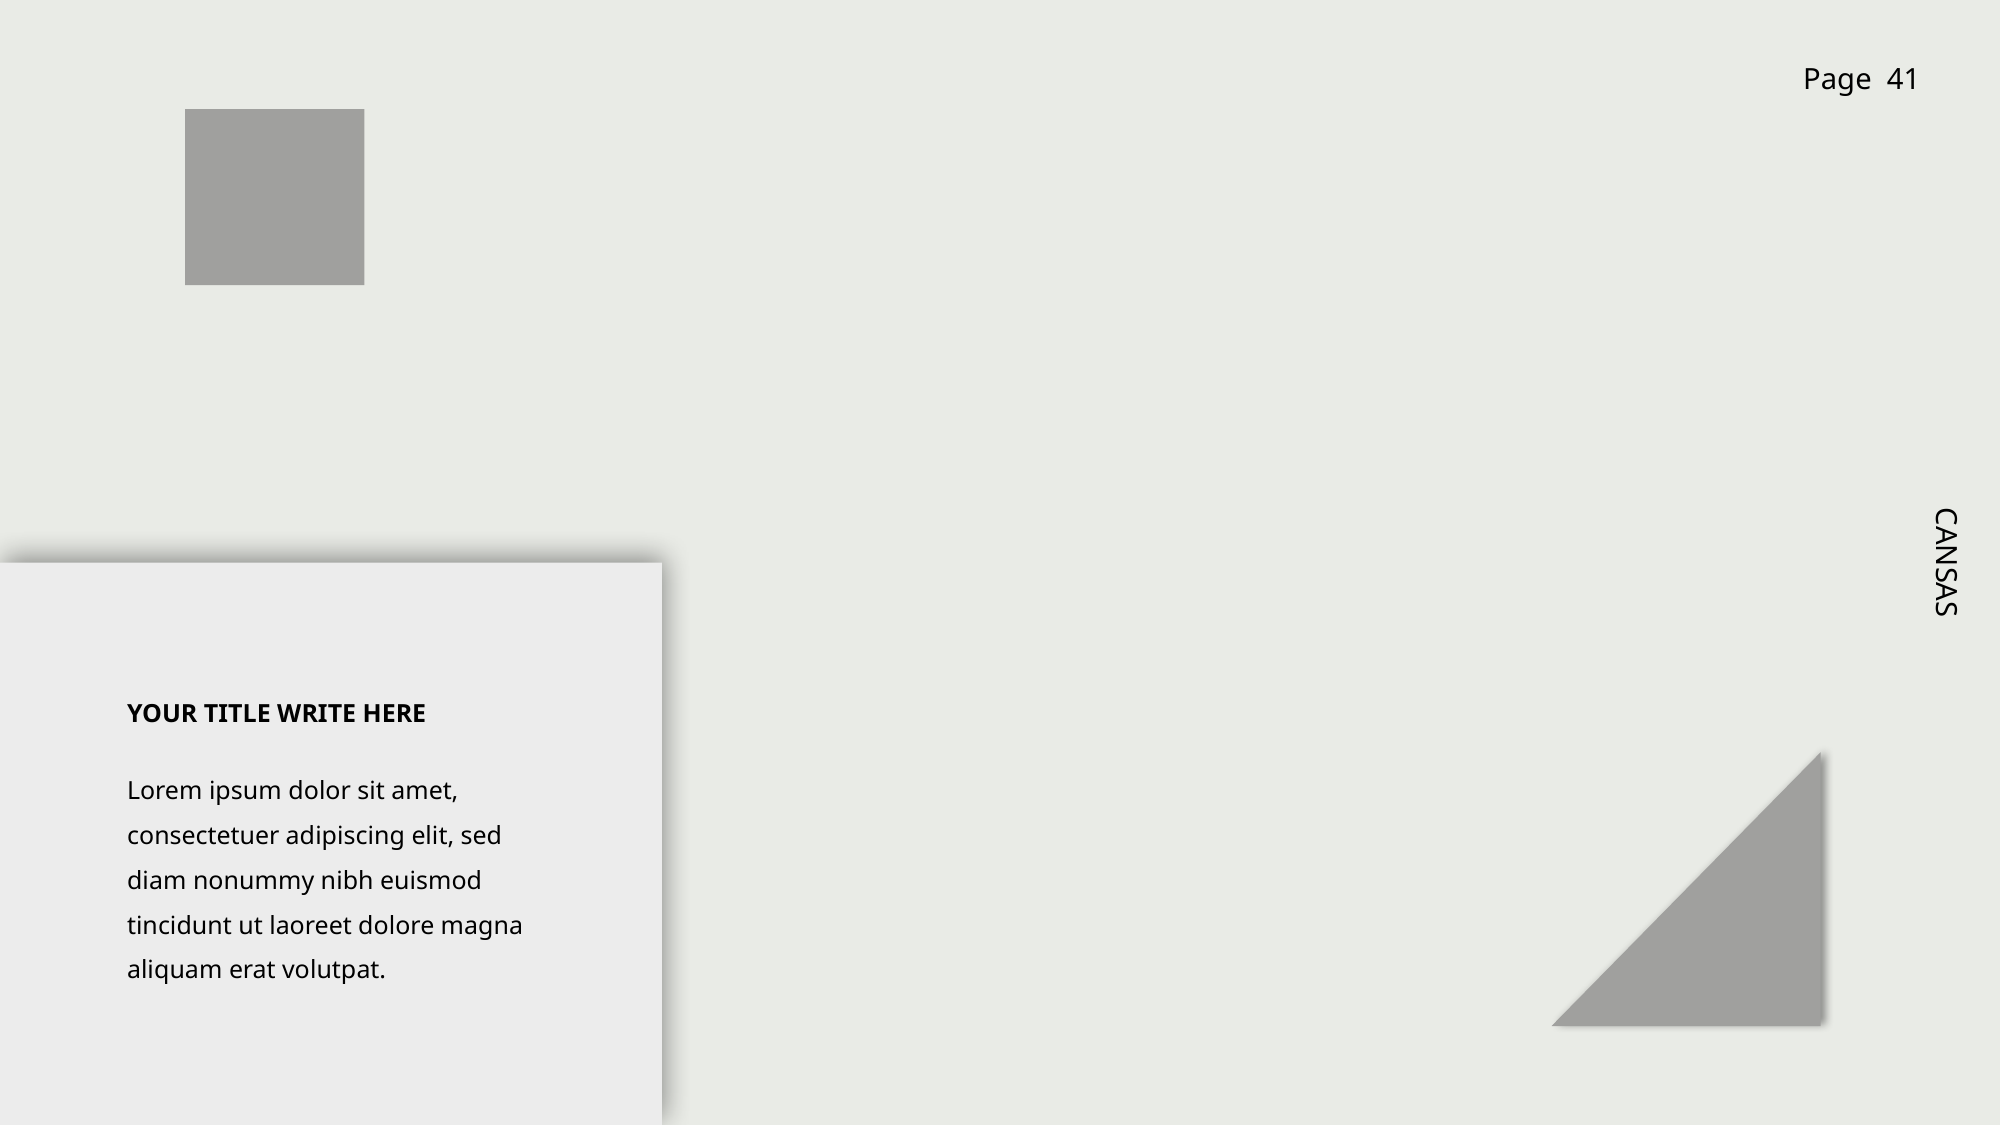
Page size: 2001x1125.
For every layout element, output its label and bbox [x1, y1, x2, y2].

text_box [184, 108, 365, 286]
text_box [1549, 749, 1822, 1028]
picture [261, 183, 1739, 950]
text_box [0, 562, 662, 1125]
